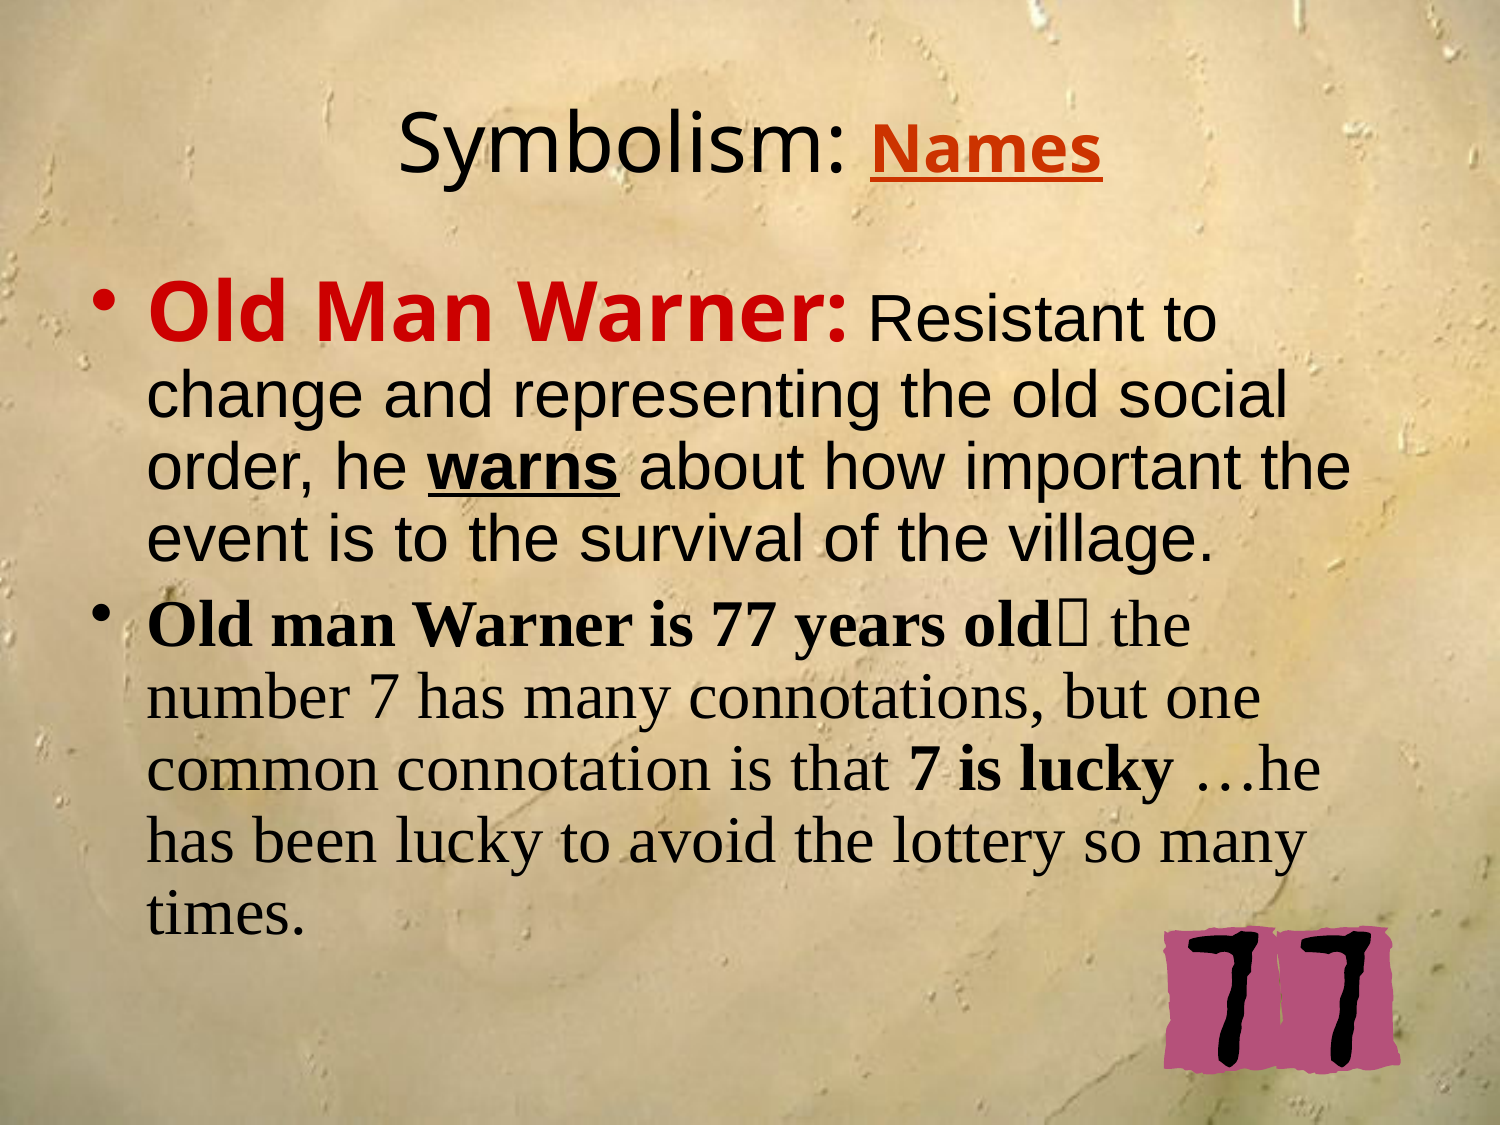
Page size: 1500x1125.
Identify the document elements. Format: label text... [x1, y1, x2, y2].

title Symbolism: Names [74, 44, 1426, 233]
picture [0, 0, 1500, 1125]
list Old Man Warner: Resistant to change and representing the old social order, he warns about how important the event is to the survival of the village. Old man Warner is 77 years old the number 7 has many connotations, but one common connotation is that 7 is lucky …he has been lucky to avoid the lottery so many times. [74, 262, 1426, 1006]
